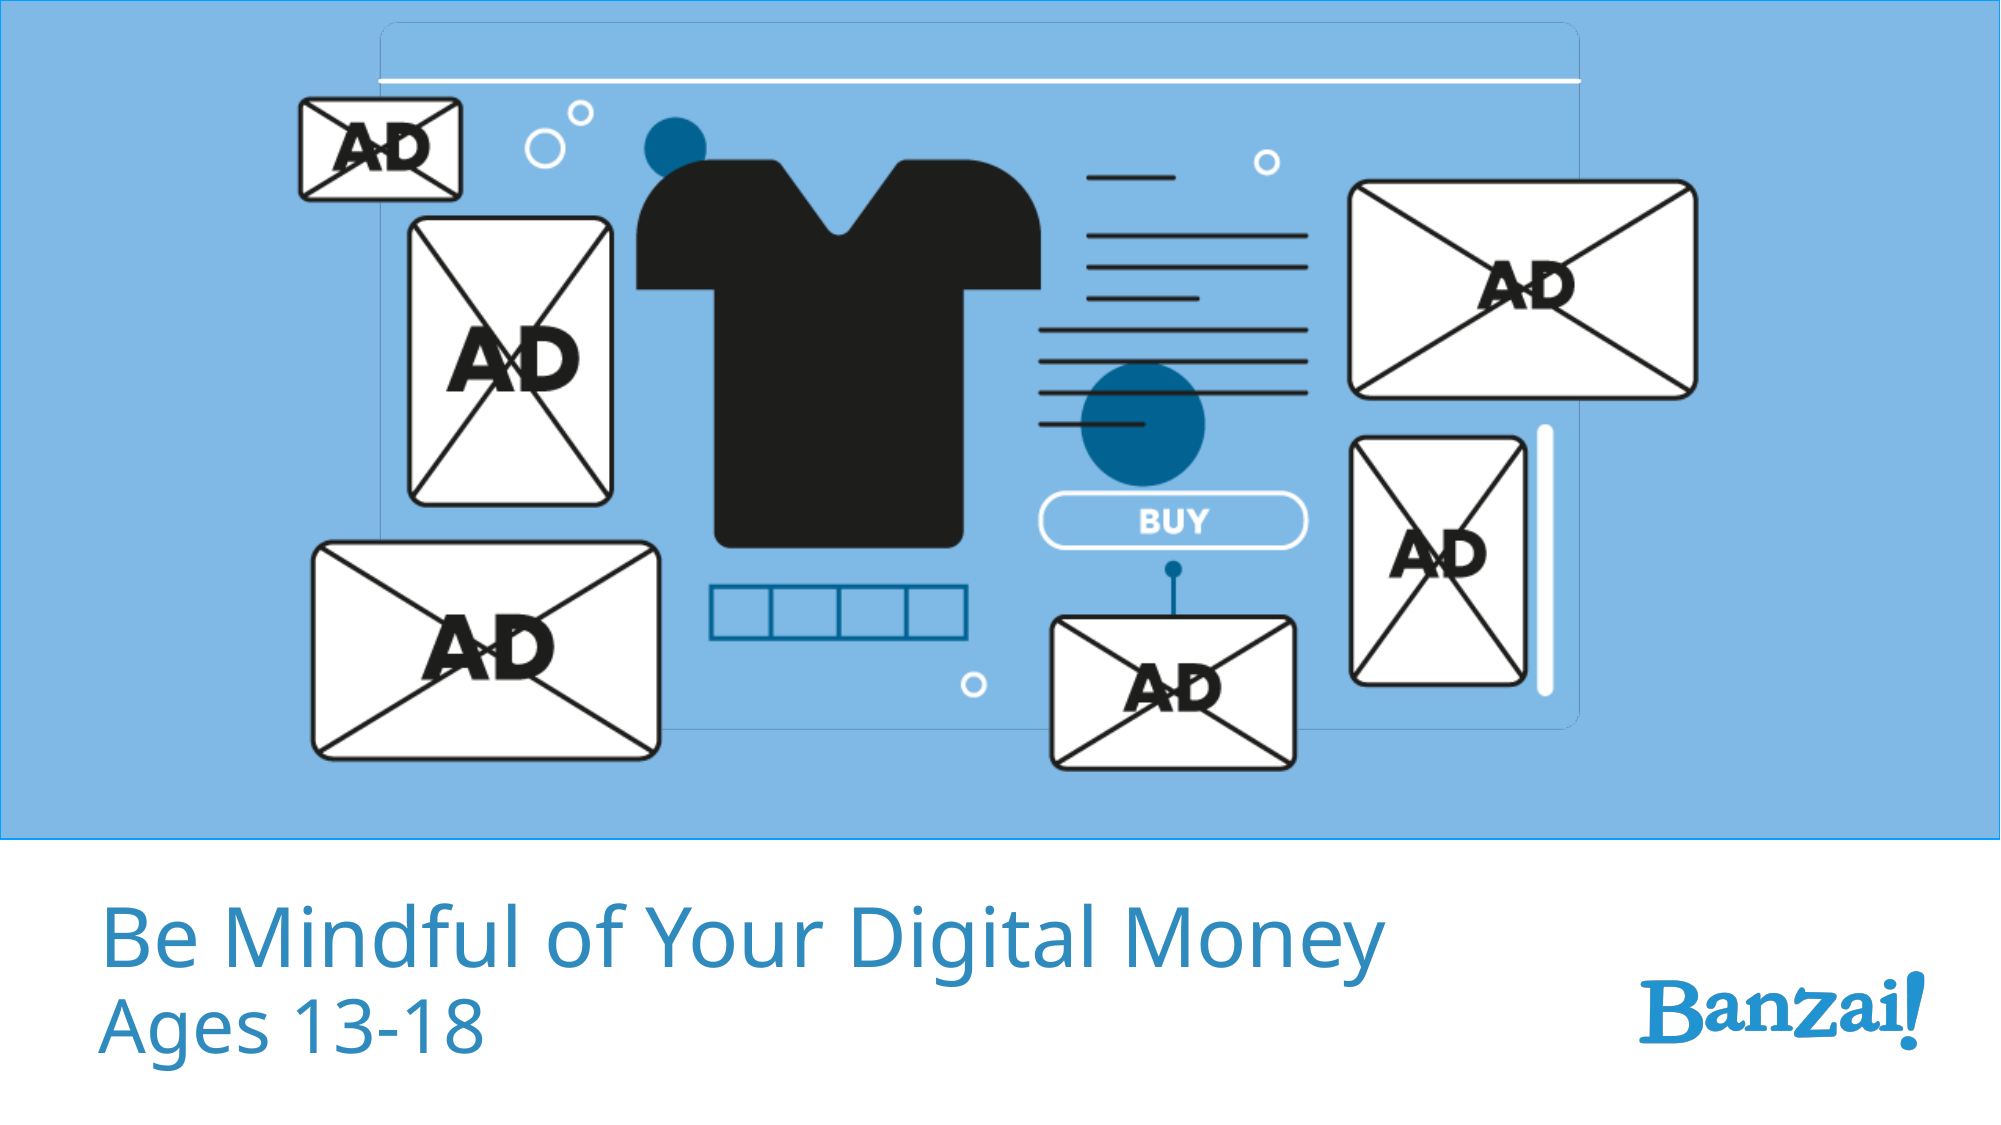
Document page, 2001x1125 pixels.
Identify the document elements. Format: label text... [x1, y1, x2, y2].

text_box [0, 0, 2000, 839]
picture [1639, 971, 1925, 1055]
subtitle Ages 13-18 [90, 980, 1592, 1125]
text_box Be Mindful of Your Digital Money [91, 870, 1439, 993]
picture [286, 0, 1714, 777]
